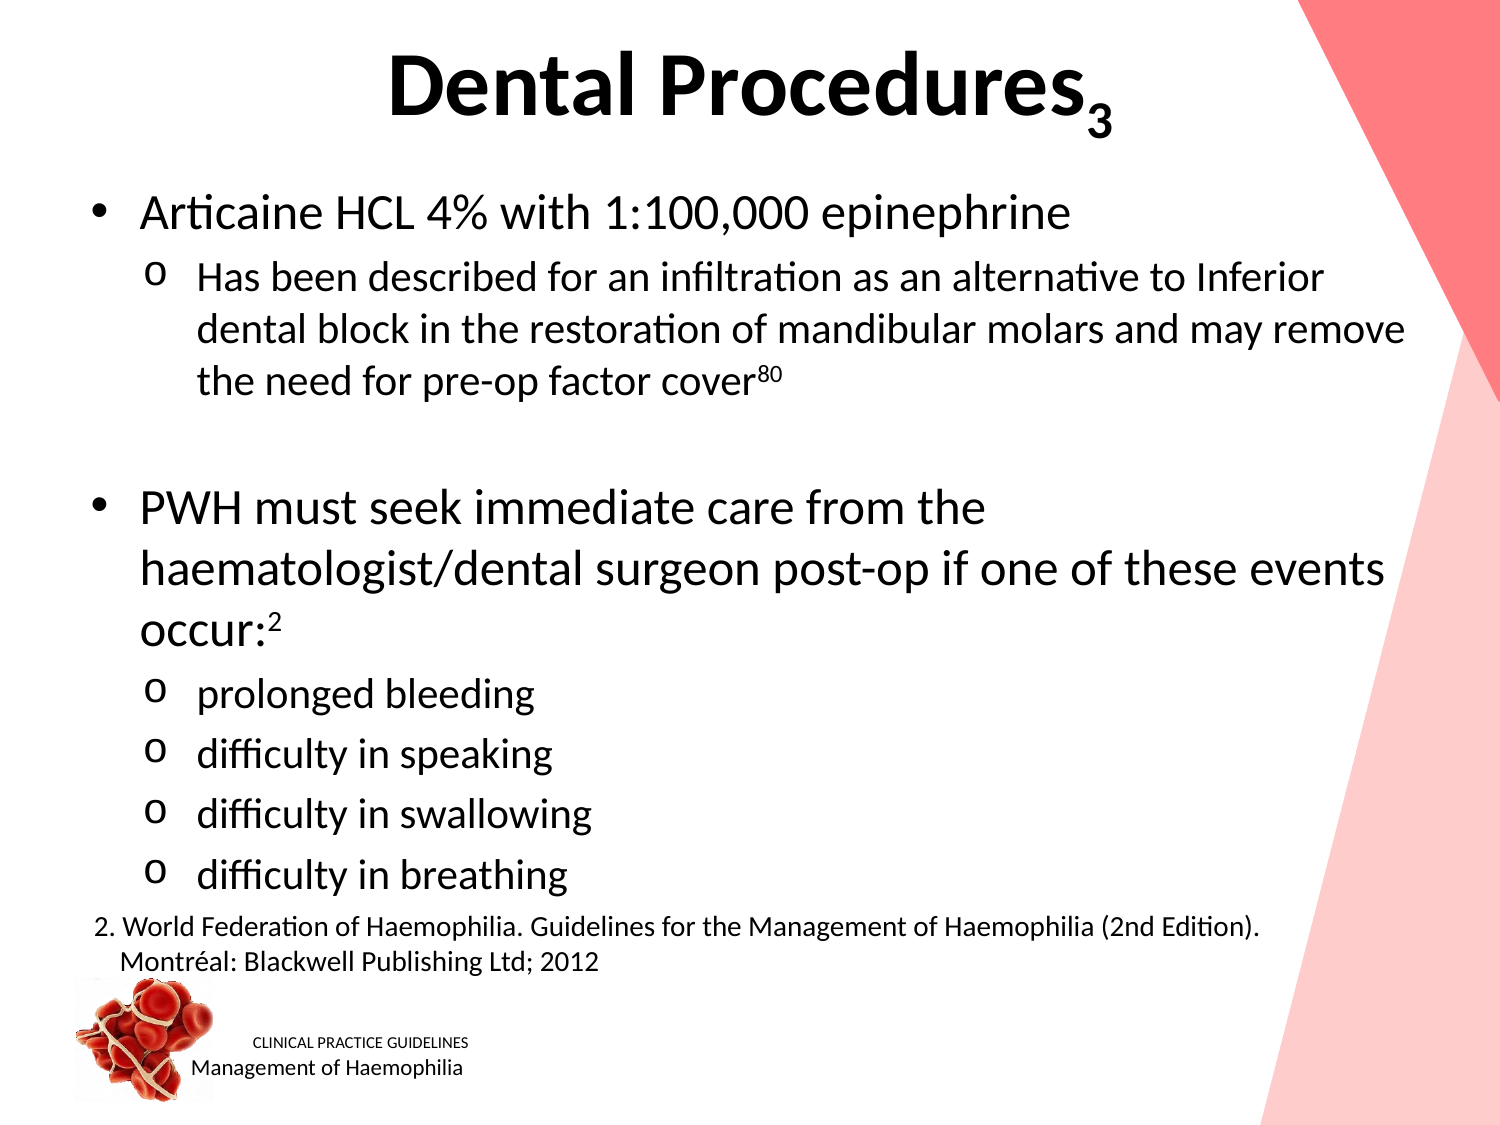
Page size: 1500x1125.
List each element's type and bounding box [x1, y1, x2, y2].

text_box [74, 0, 1500, 1125]
